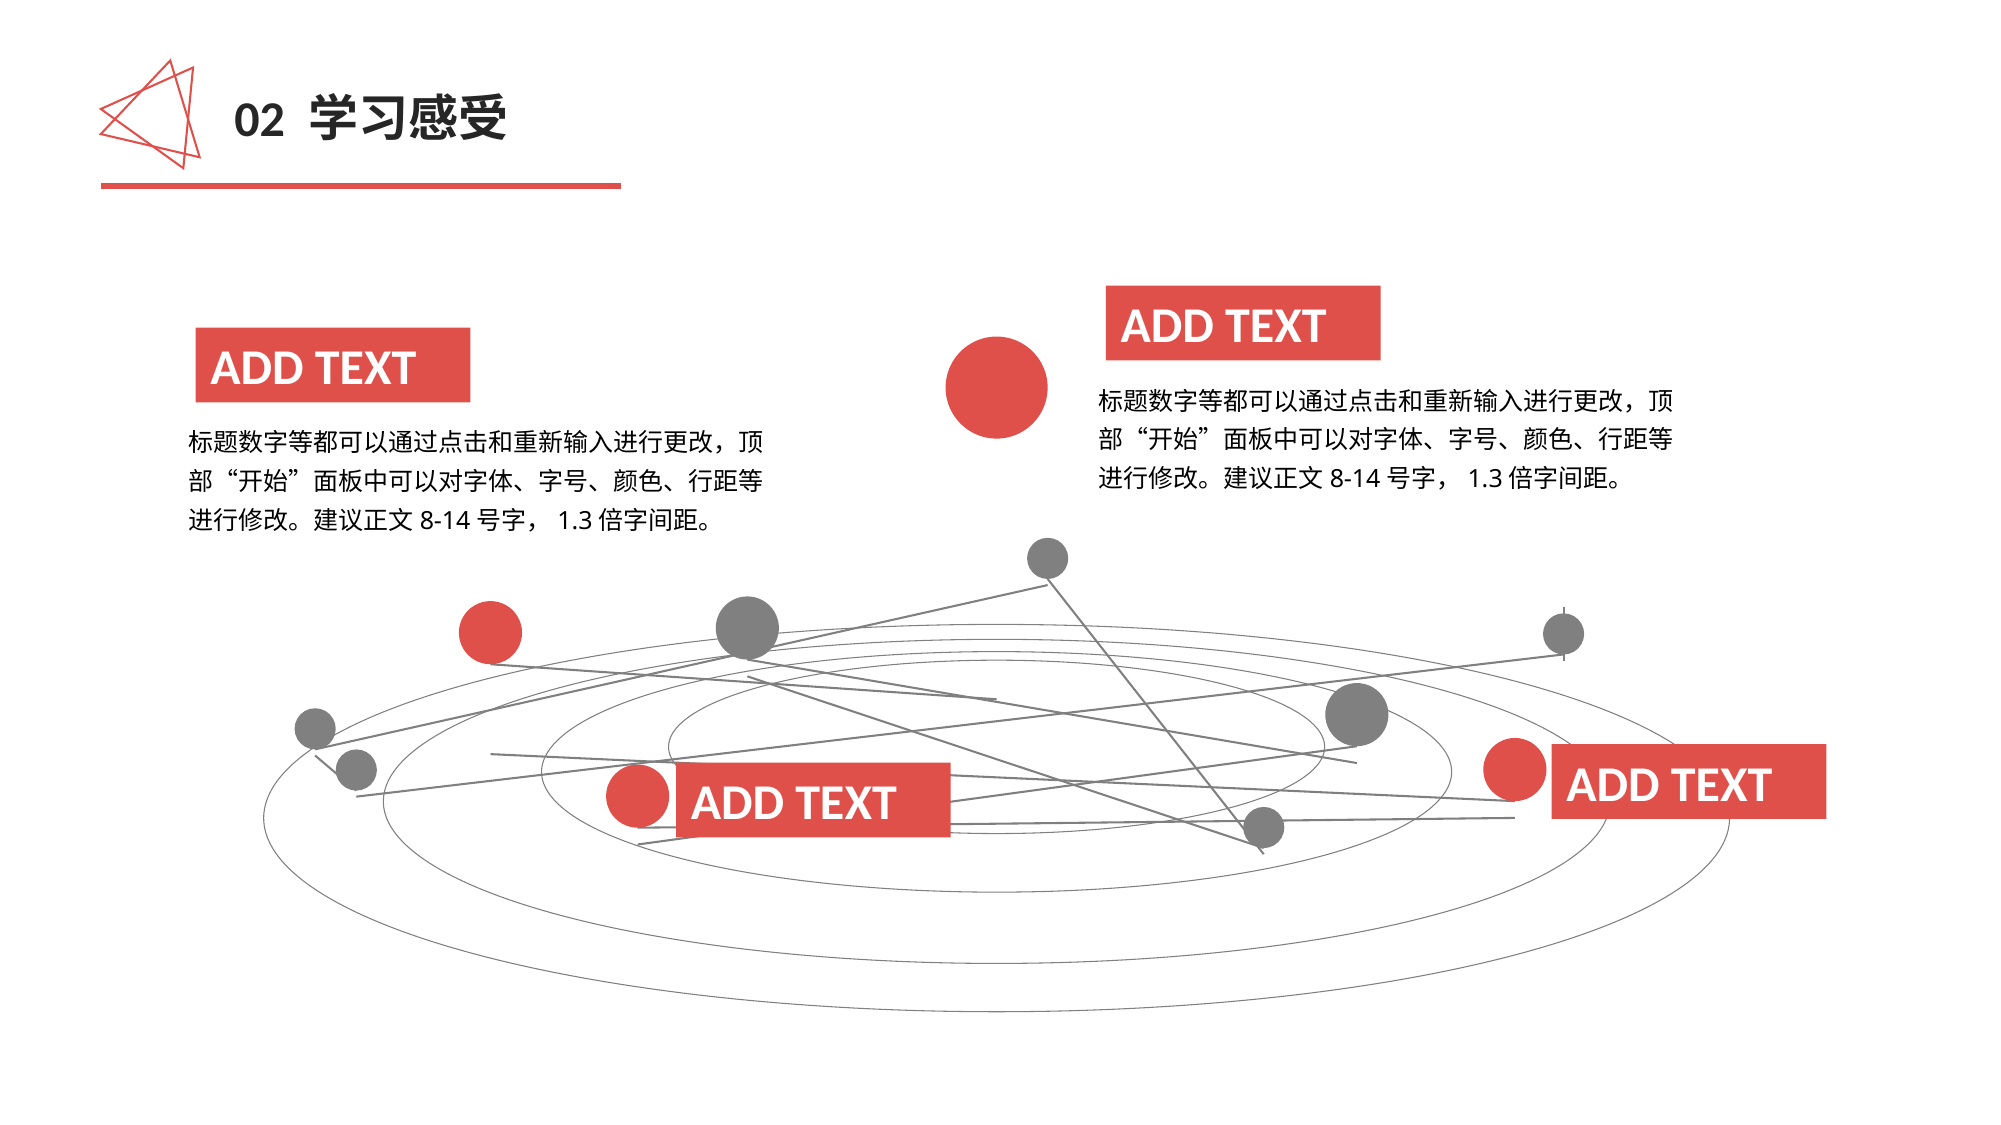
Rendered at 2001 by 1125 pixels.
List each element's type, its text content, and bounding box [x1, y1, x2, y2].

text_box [335, 742, 377, 797]
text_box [1483, 737, 1547, 818]
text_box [606, 764, 670, 845]
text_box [715, 596, 779, 677]
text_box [1325, 682, 1389, 763]
list 02 学习感受 [219, 85, 720, 151]
text_box ADD TEXT [1730, 744, 1827, 819]
text_box 标题数字等都可以通过点击和重新输入进行更改，顶部“开始”面板中可以对字体、字号、颜色、行距等进行修改。建议正文8-14号字，1.3倍字间距。 [173, 410, 781, 543]
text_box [1027, 531, 1069, 586]
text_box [263, 624, 1730, 1012]
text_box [1542, 606, 1585, 661]
text_box ADD TEXT [1105, 285, 1381, 361]
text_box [945, 336, 1048, 700]
text_box 标题数字等都可以通过点击和重新输入进行更改，顶部“开始”面板中可以对字体、字号、颜色、行距等进行修改。建议正文8-14号字，1.3倍字间距。 [1083, 368, 1691, 501]
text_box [458, 601, 523, 755]
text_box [294, 701, 336, 756]
text_box ADD TEXT [195, 327, 471, 403]
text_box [1243, 800, 1285, 855]
